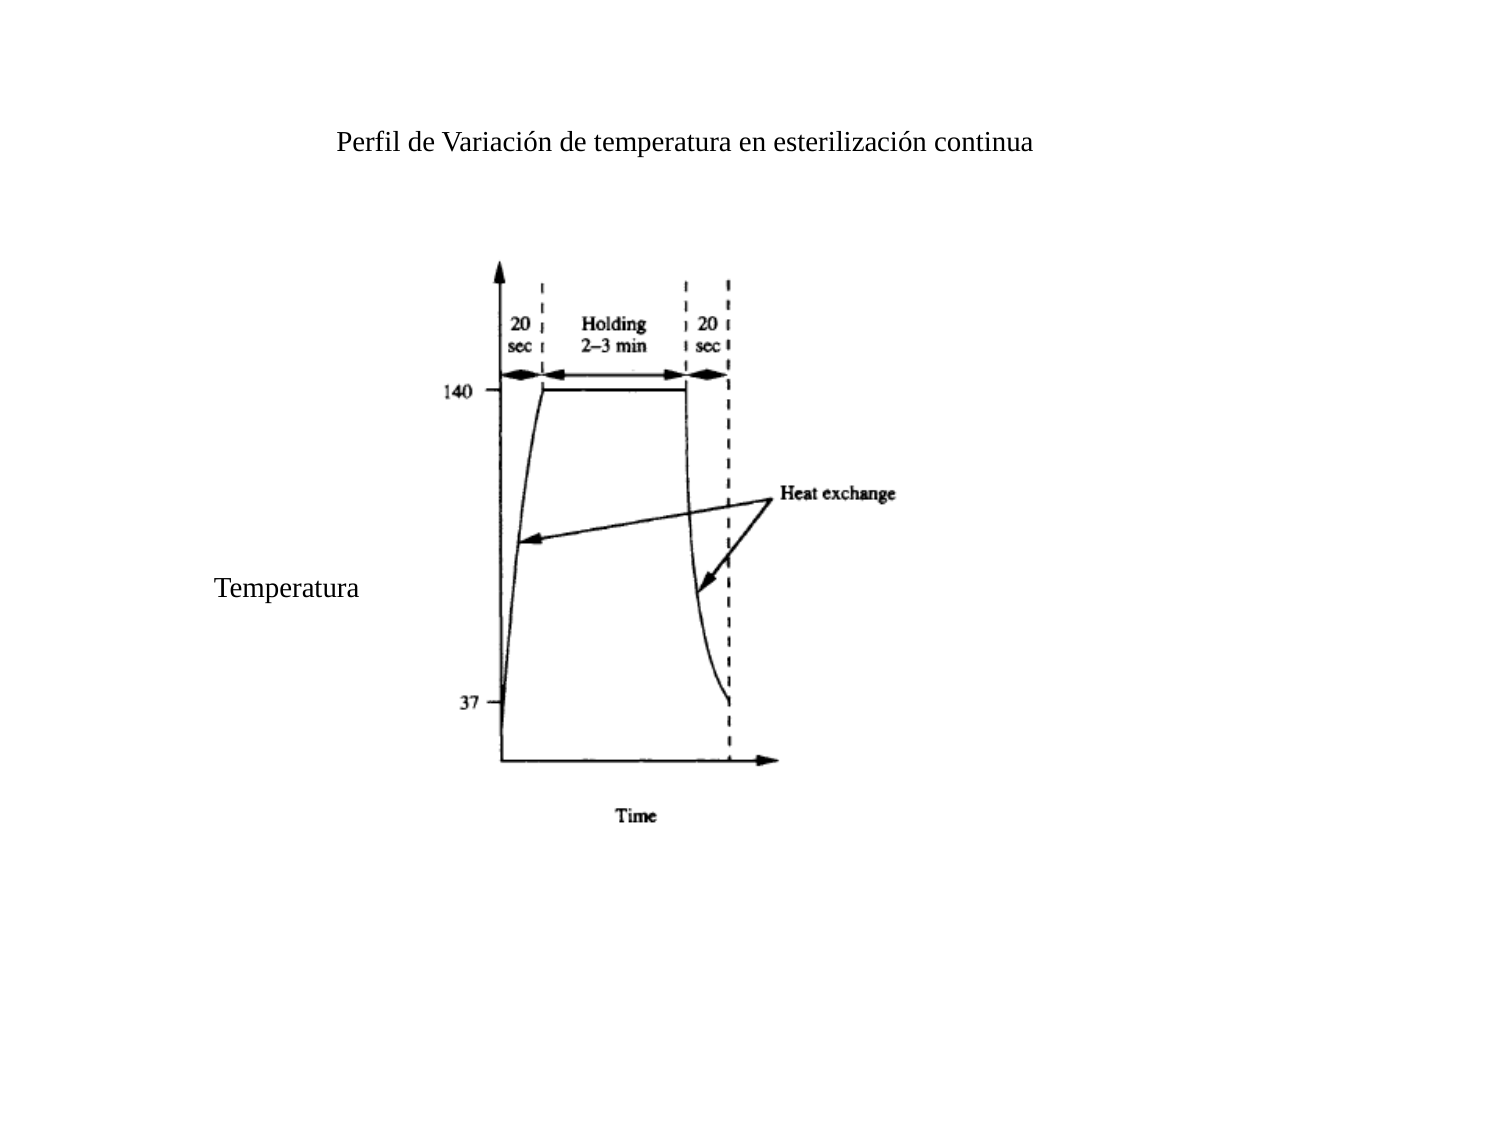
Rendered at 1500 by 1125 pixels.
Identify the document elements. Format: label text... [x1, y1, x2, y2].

text_box Temperatura [199, 527, 404, 611]
text_box Perfil de Variación de temperatura en esterilización continua [175, 81, 1196, 165]
picture [409, 257, 945, 854]
